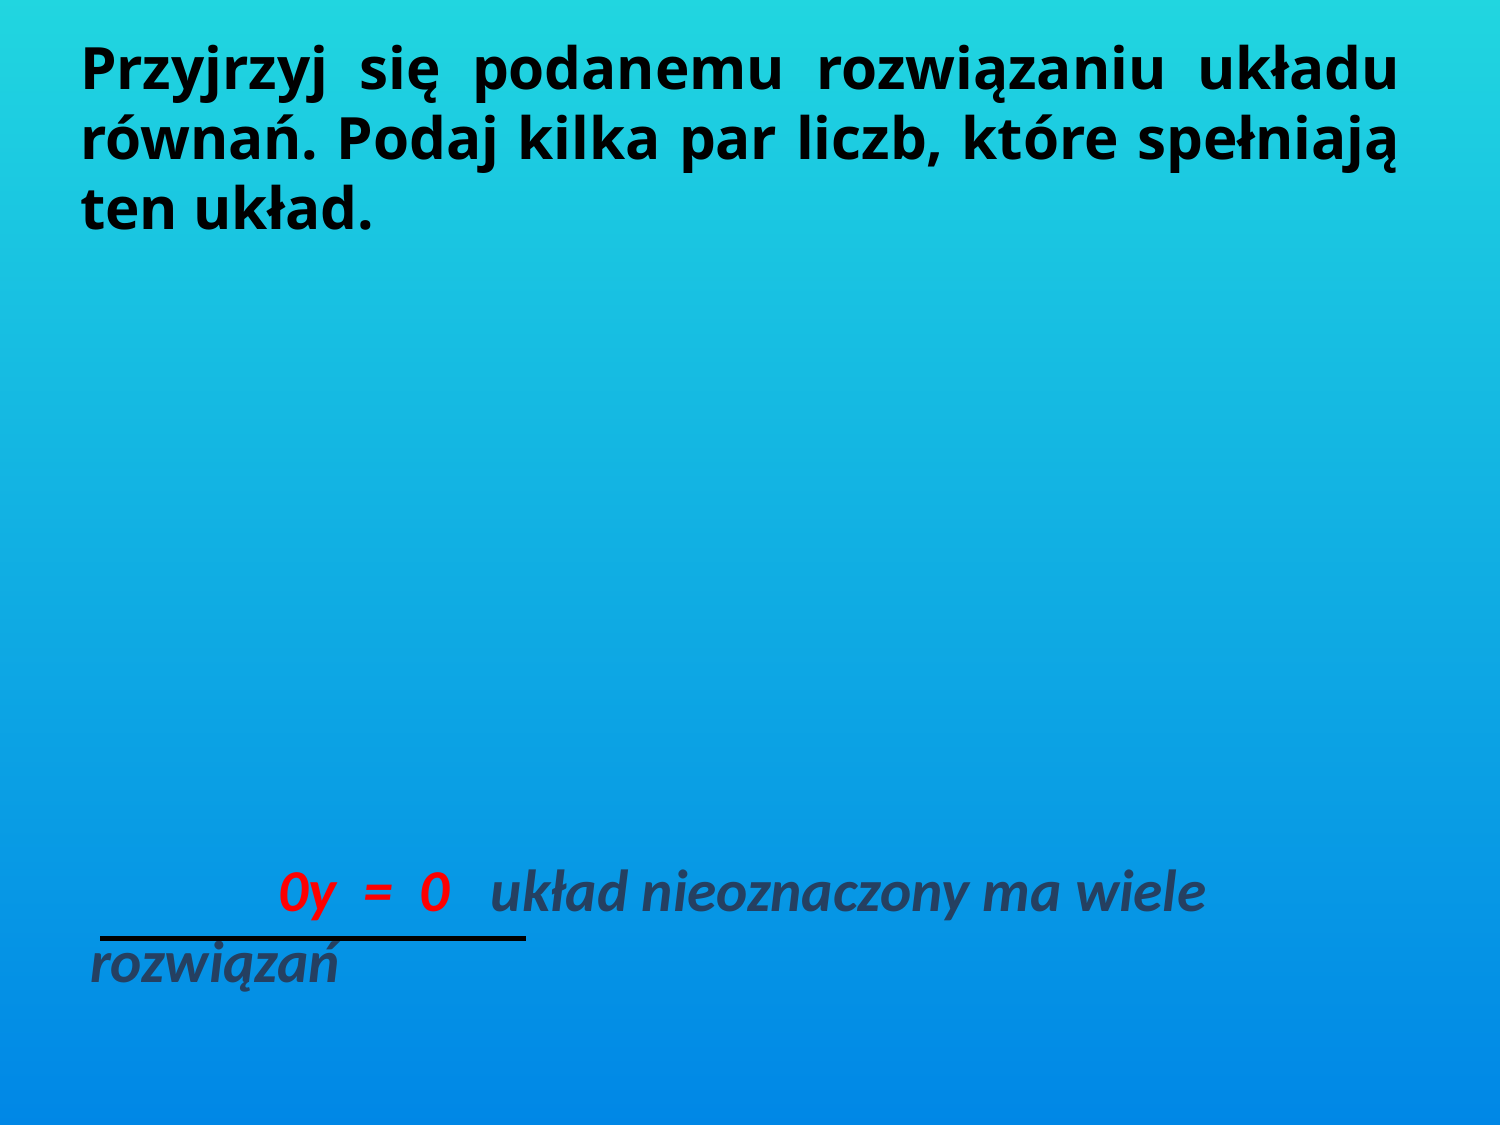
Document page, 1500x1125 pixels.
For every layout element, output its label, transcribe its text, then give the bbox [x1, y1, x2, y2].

title Przyjrzyj się podanemu rozwiązaniu układu równań. Podaj kilka par liczb, które spełniają ten układ. [64, 42, 1415, 231]
